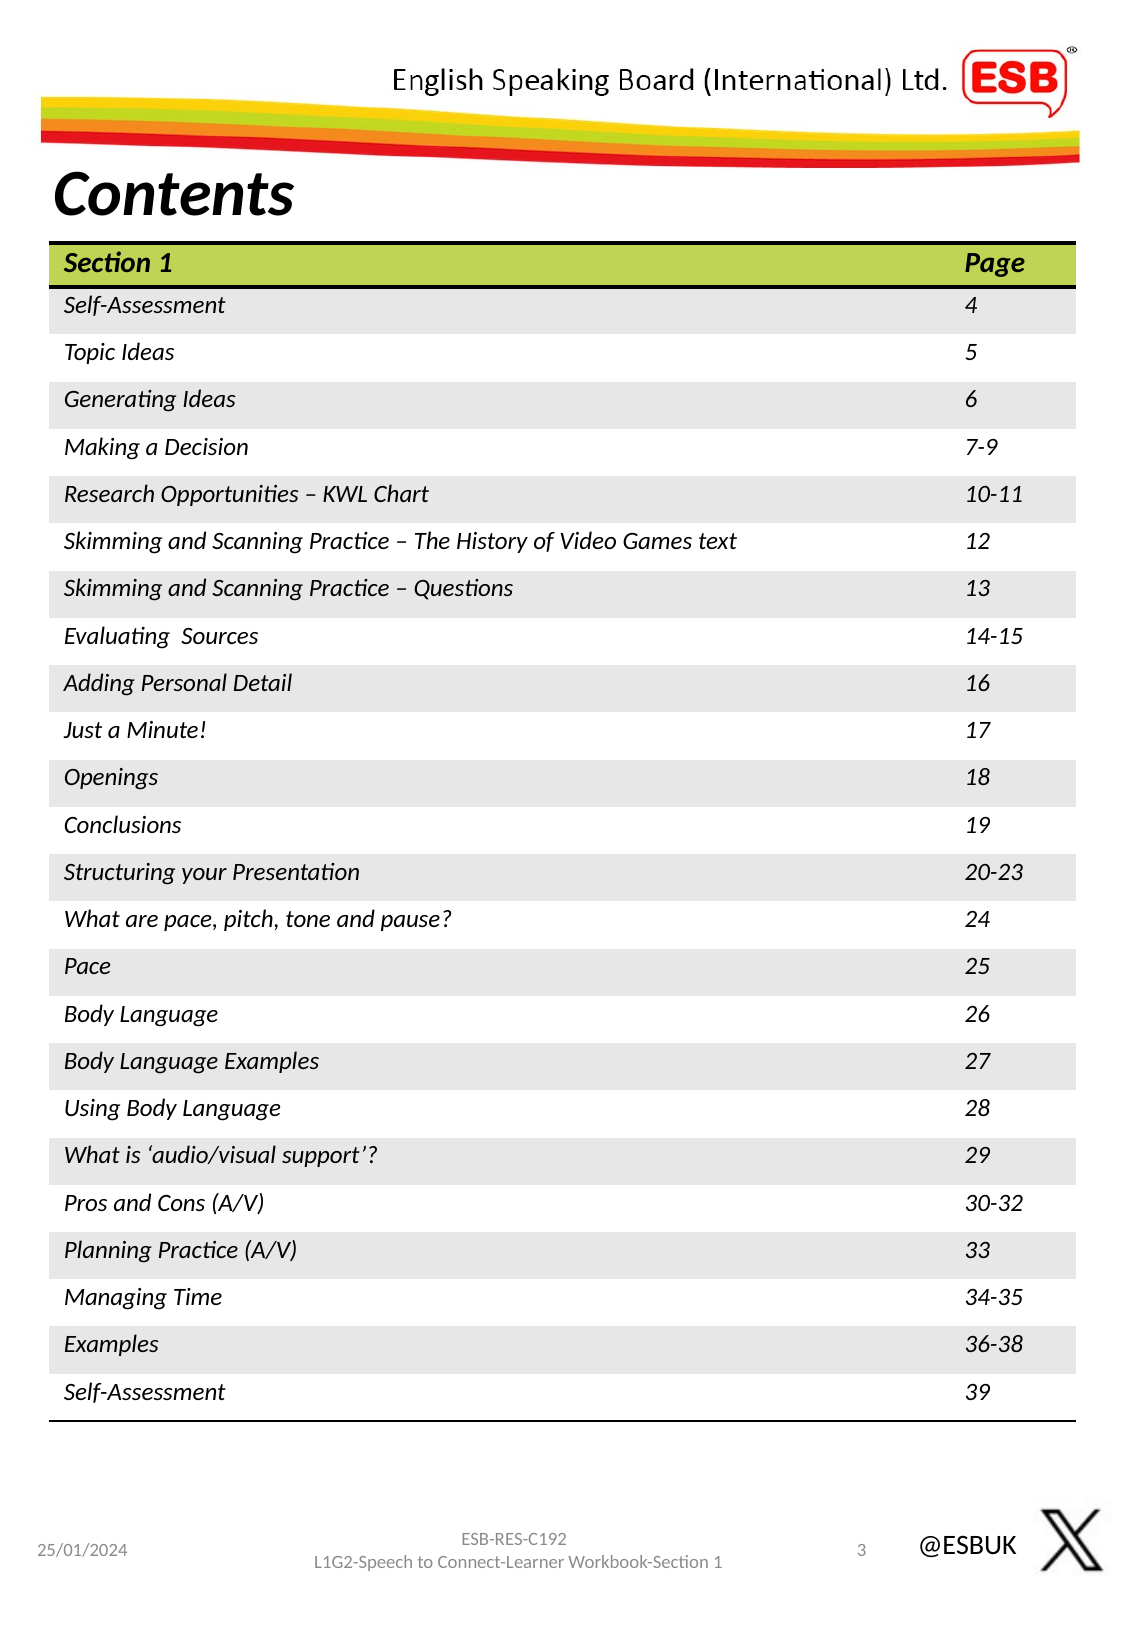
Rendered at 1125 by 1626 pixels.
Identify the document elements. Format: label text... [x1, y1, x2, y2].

table_header Page [950, 245, 1076, 285]
table_cell Examples [49, 1326, 950, 1374]
table_cell 30-32 [950, 1185, 1076, 1232]
table_cell What is ‘audio/visual support’? [49, 1138, 950, 1185]
table_cell Openings [49, 760, 950, 807]
table_cell 17 [950, 712, 1076, 760]
table_cell Managing Time [49, 1279, 950, 1326]
table_cell 27 [950, 1043, 1076, 1090]
table_cell Skimming and Scanning Practice – The History of Video Games text [49, 523, 950, 571]
table_cell Generating Ideas [49, 382, 950, 429]
table_cell Just a Minute! [49, 712, 950, 760]
table_cell 36-38 [950, 1326, 1076, 1374]
table_cell Self-Assessment [49, 1374, 950, 1420]
picture [0, 1, 1125, 234]
table_header Section 1 [49, 245, 950, 285]
table_cell Using Body Language [49, 1090, 950, 1138]
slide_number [22, 1506, 276, 1593]
table_cell Planning Practice (A/V) [49, 1232, 950, 1279]
table_cell Topic Ideas [49, 334, 950, 382]
table_cell 39 [950, 1374, 1076, 1420]
table_cell 5 [950, 334, 1076, 382]
table_cell 34-35 [950, 1279, 1076, 1326]
table_cell 16 [950, 665, 1076, 712]
table_cell 24 [950, 901, 1076, 949]
table_cell Body Language [49, 996, 950, 1043]
table_cell Body Language Examples [49, 1043, 950, 1090]
table_cell Pros and Cons (A/V) [49, 1185, 950, 1232]
table_cell 4 [950, 289, 1076, 334]
table_cell Research Opportunities – KWL Chart [49, 476, 950, 523]
footer ESB-RES-C192 L1G2-Speech to Connect-Learner Workbook-Section 1 [296, 1506, 697, 1593]
picture [1033, 1497, 1115, 1584]
table_cell Making a Decision [49, 429, 950, 476]
title Contents [38, 151, 1010, 238]
table_cell 7-9 [950, 429, 1076, 476]
table_cell 12 [950, 523, 1076, 571]
table_cell 13 [950, 571, 1076, 618]
table_cell Conclusions [49, 807, 950, 854]
table_cell 10-11 [950, 476, 1076, 523]
table_cell 28 [950, 1090, 1076, 1138]
table_cell 26 [950, 996, 1076, 1043]
table_cell 29 [950, 1138, 1076, 1185]
table_cell What are pace, pitch, tone and pause? [49, 901, 950, 949]
table_cell 25 [950, 949, 1076, 996]
slide_number 3 [697, 1506, 882, 1593]
table_cell 6 [950, 382, 1076, 429]
table_cell Self-Assessment [49, 289, 950, 334]
table_cell Evaluating Sources [49, 618, 950, 665]
table_cell 18 [950, 760, 1076, 807]
table_cell 20-23 [950, 854, 1076, 901]
table_cell Pace [49, 949, 950, 996]
table_cell Skimming and Scanning Practice – Questions [49, 571, 950, 618]
table_cell 14-15 [950, 618, 1076, 665]
table_cell Structuring your Presentation [49, 854, 950, 901]
table_cell 33 [950, 1232, 1076, 1279]
table_cell Adding Personal Detail [49, 665, 950, 712]
table_cell 19 [950, 807, 1076, 854]
